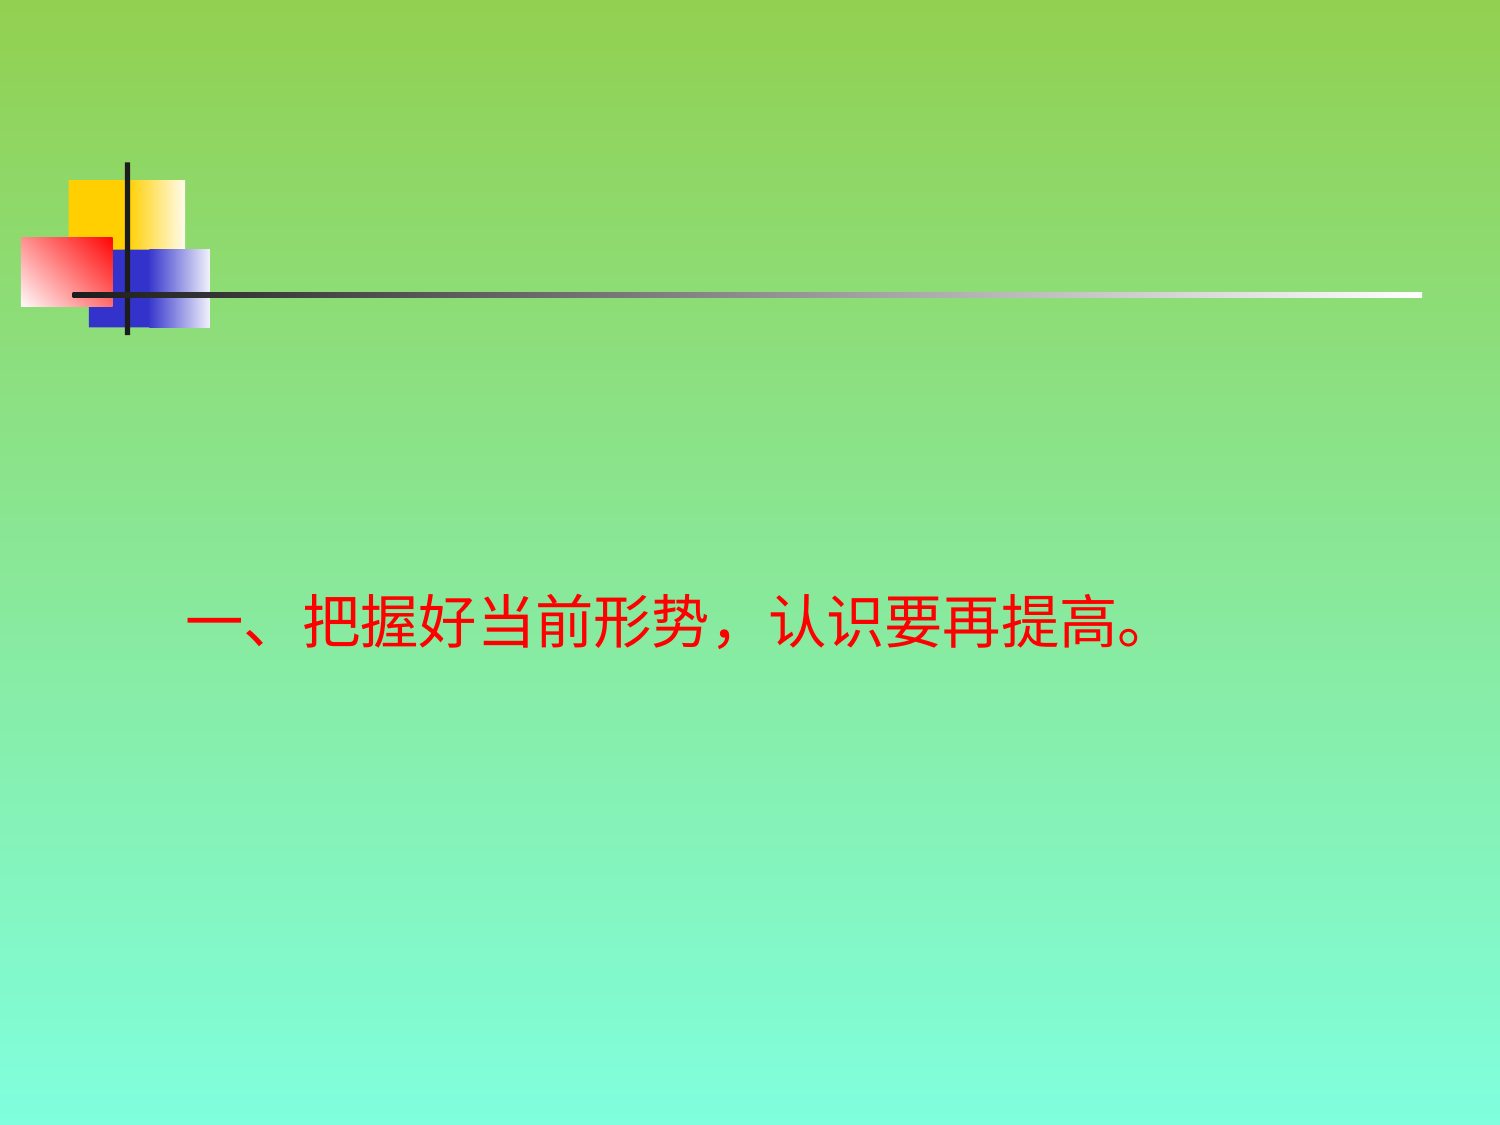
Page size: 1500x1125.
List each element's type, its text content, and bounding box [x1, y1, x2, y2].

text_box 一、把握好当前形势，认识要再提高。 [171, 586, 1247, 664]
